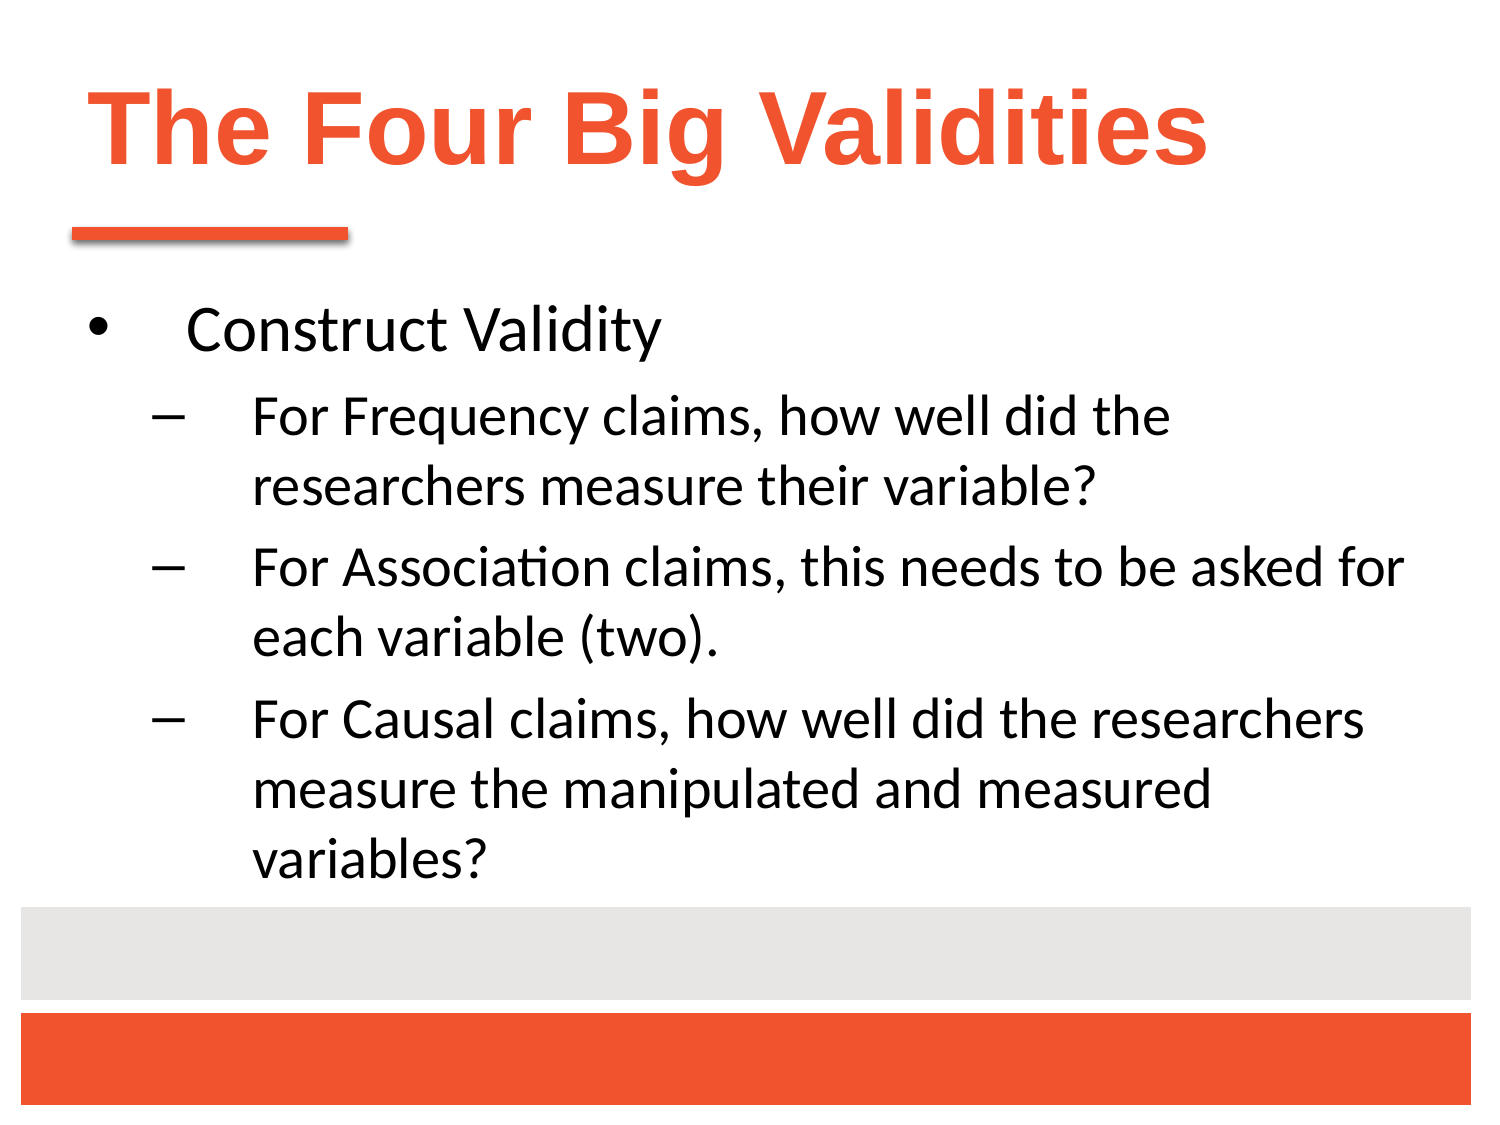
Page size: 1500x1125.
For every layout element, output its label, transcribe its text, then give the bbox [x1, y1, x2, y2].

list Construct Validity For Frequency claims, how well did the researchers measure their variable? For Association claims, this needs to be asked for each variable (two). For Causal claims, how well did the researchers measure the manipulated and measured variables? [72, 277, 1423, 876]
title The Four Big Validities [72, 29, 1423, 218]
